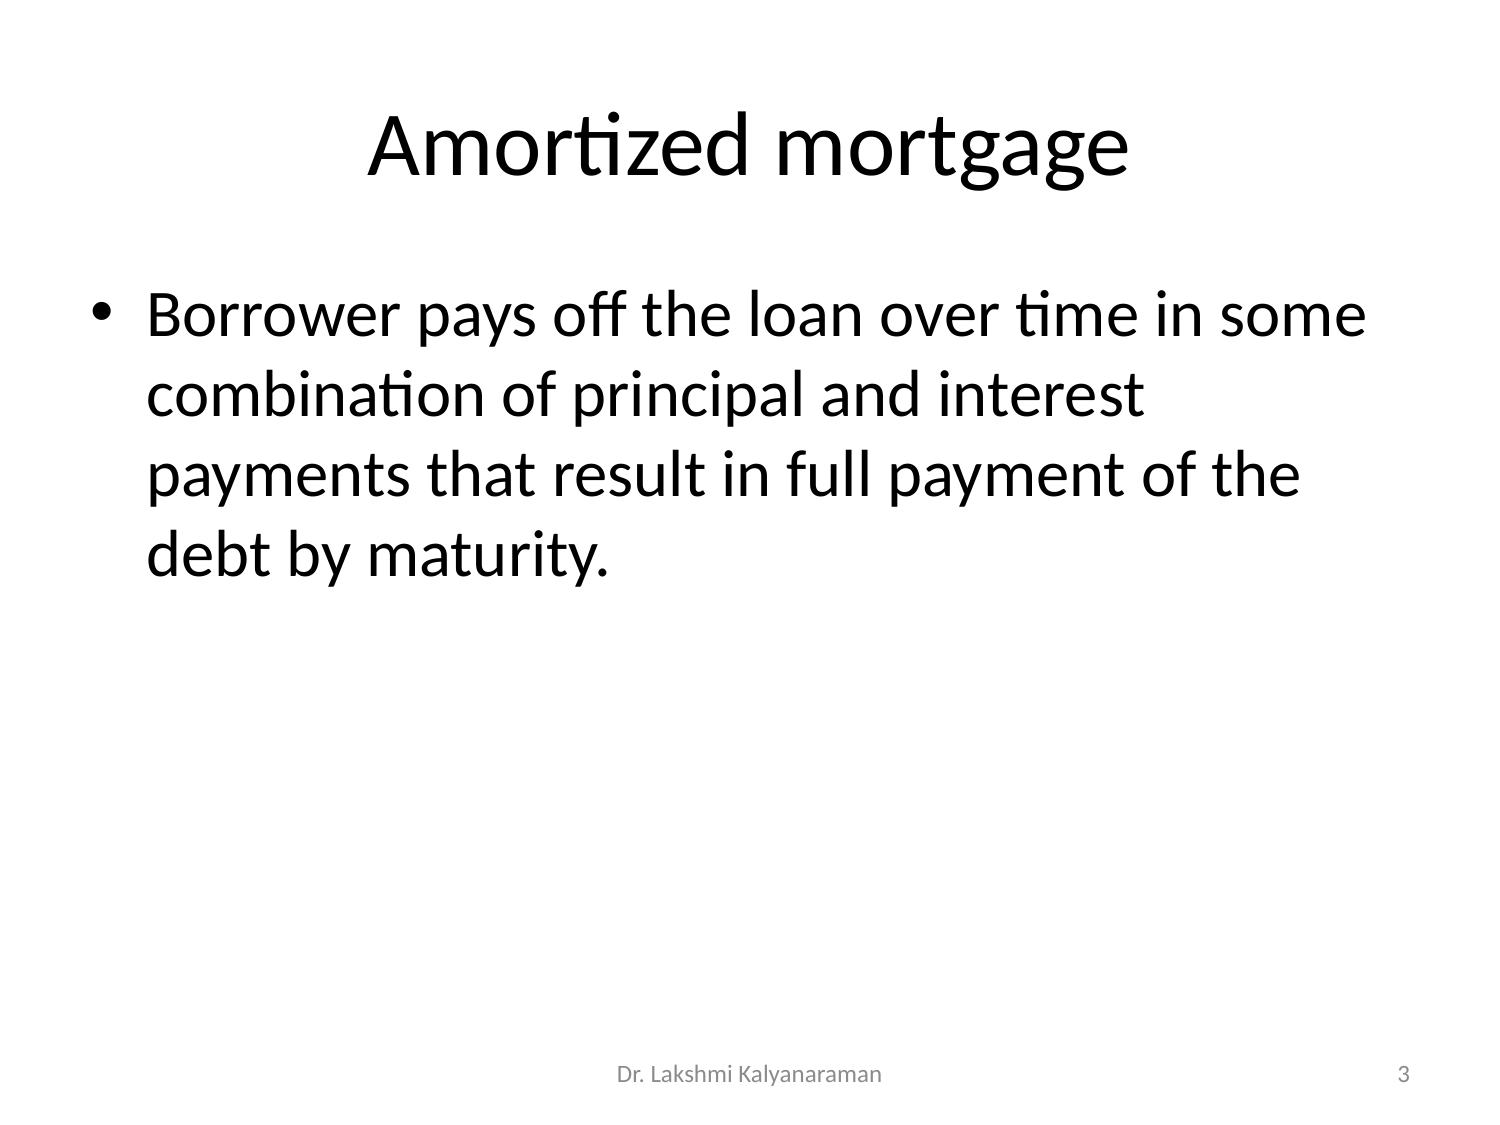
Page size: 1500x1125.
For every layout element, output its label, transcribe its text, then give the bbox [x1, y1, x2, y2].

footer Dr. Lakshmi Kalyanaraman [512, 1042, 988, 1103]
slide_number 3 [1074, 1042, 1425, 1103]
title Amortized mortgage [75, 45, 1425, 233]
list Borrower pays off the loan over time in some combination of principal and interest payments that result in full payment of the debt by maturity. [75, 262, 1425, 1005]
